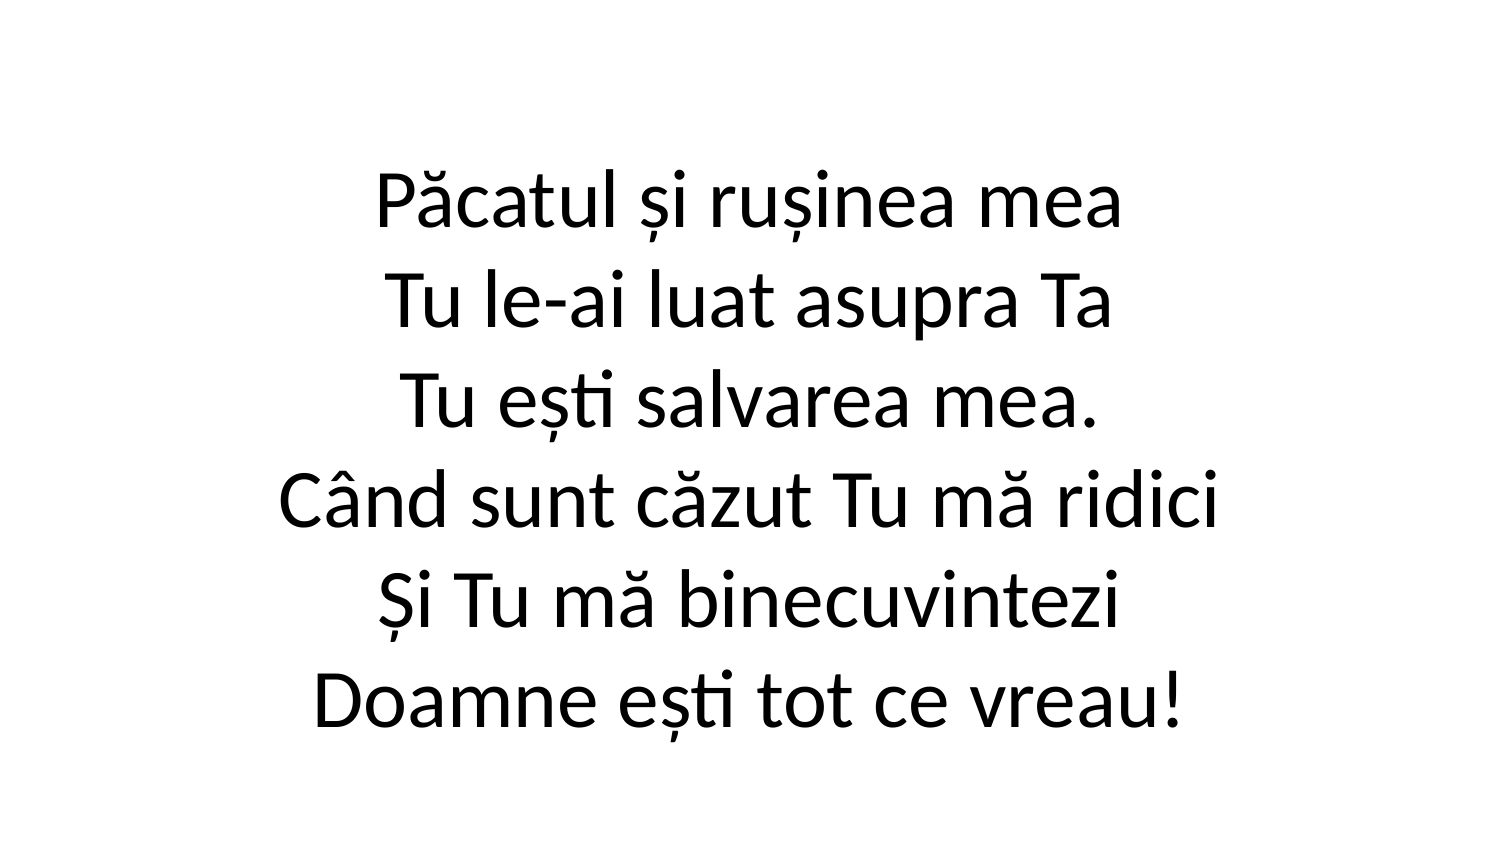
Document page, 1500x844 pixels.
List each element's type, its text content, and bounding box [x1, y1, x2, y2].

text_box Păcatul și rușinea mea Tu le-ai luat asupra Ta Tu ești salvarea mea. Când sunt căzut Tu mă ridici Și Tu mă binecuvintezi Doamne ești tot ce vreau! [263, 92, 1237, 752]
